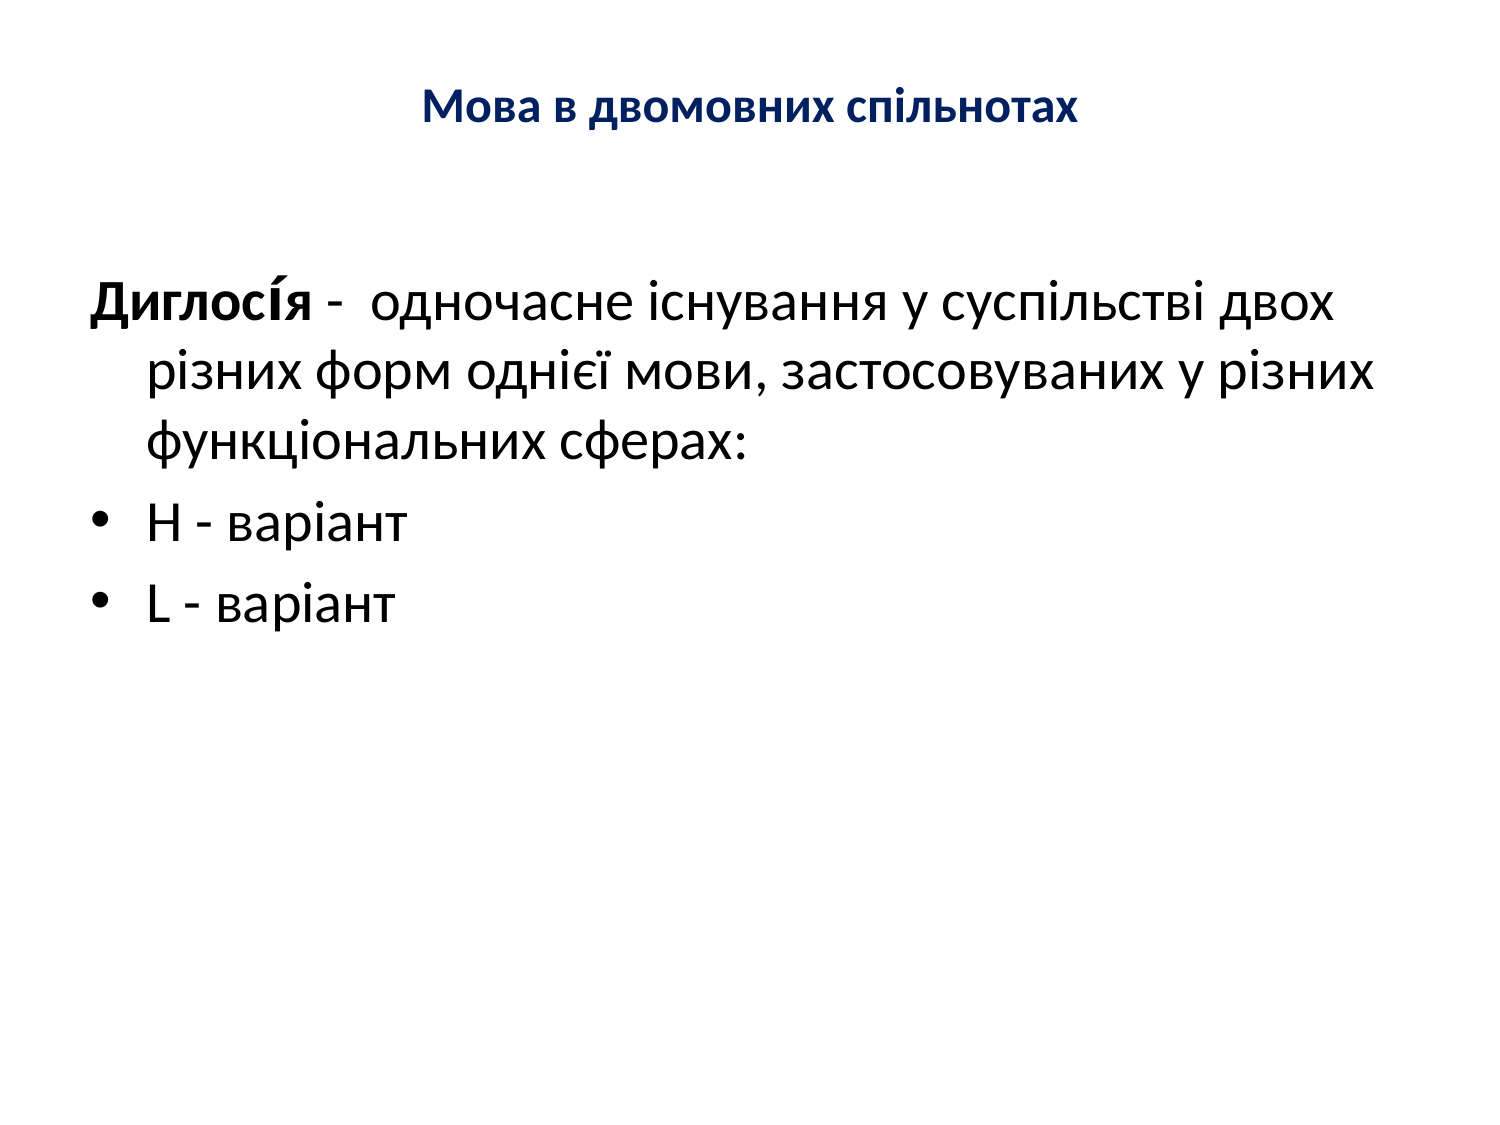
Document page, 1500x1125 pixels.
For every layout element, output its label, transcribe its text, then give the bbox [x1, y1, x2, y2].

list Диглосі́я - одночасне існування у суспільстві двох різних форм однієї мови, застосовуваних у різних функціональних сферах: H - варіант L - варіант [75, 172, 1425, 1005]
title Мова в двомовних спільнотах [75, 45, 1425, 161]
